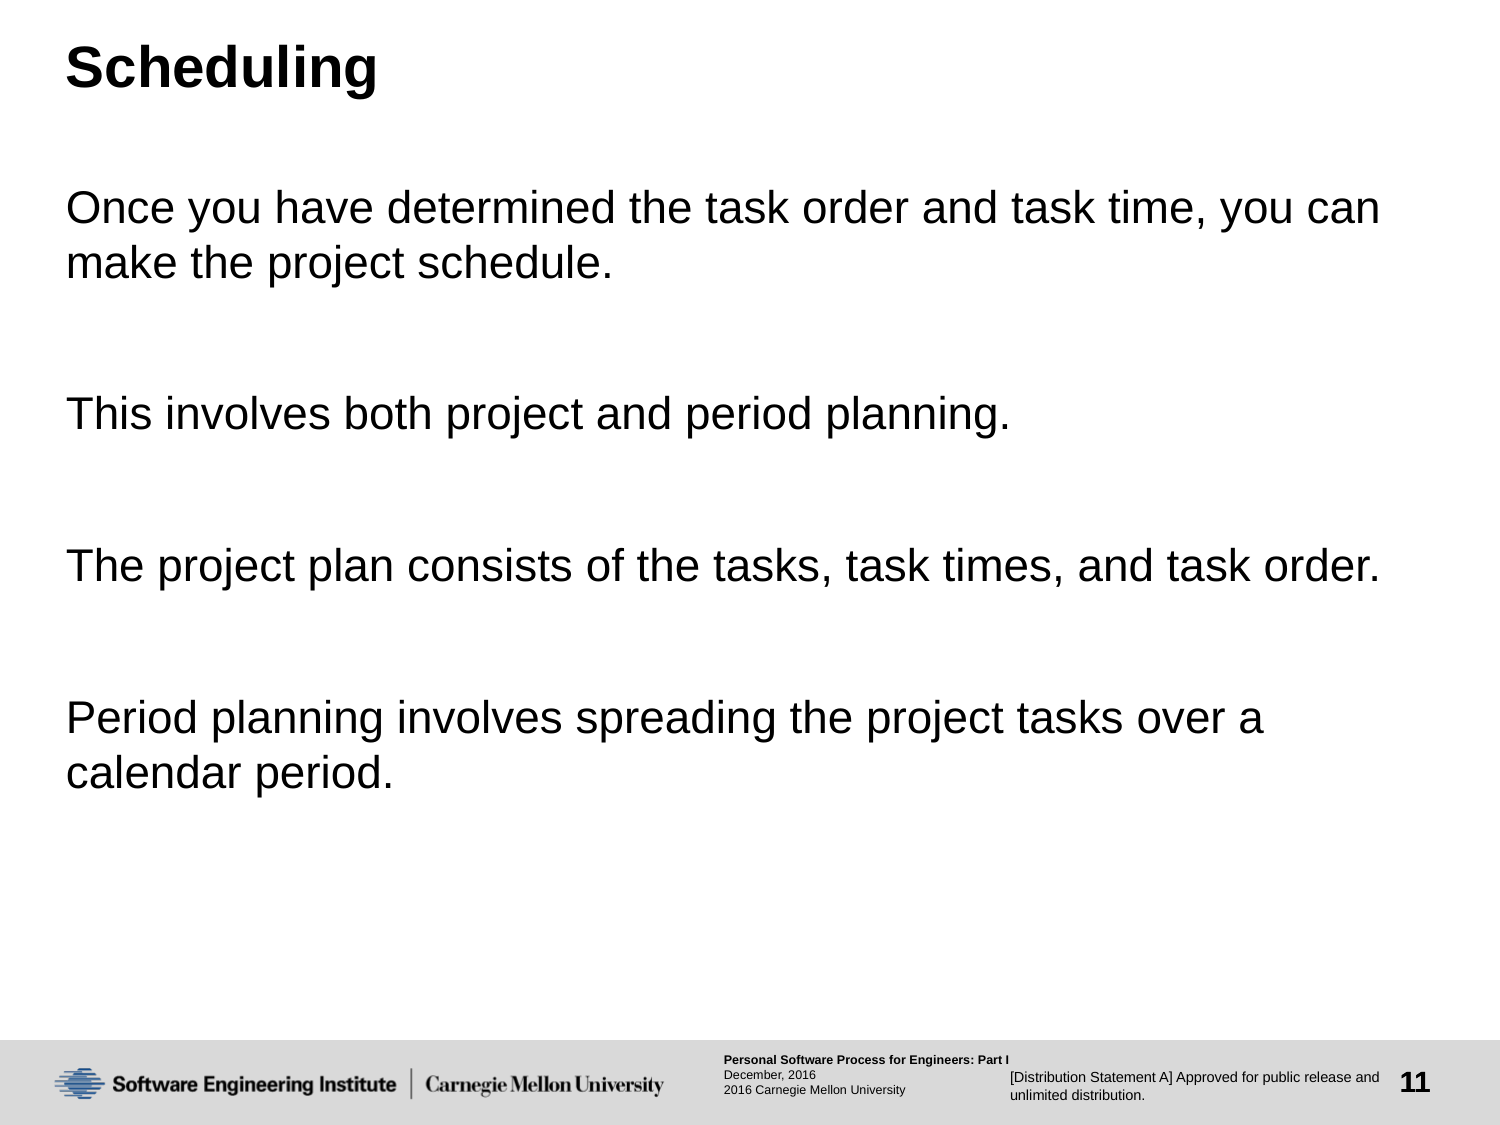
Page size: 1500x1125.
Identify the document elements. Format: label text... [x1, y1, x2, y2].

title Scheduling [65, 37, 1313, 148]
list Once you have determined the task order and task time, you can make the project schedule. This involves both project and period planning. The project plan consists of the tasks, task times, and task order. Period planning involves spreading the project tasks over a calendar period. [65, 177, 1431, 1000]
picture [46, 1061, 673, 1104]
